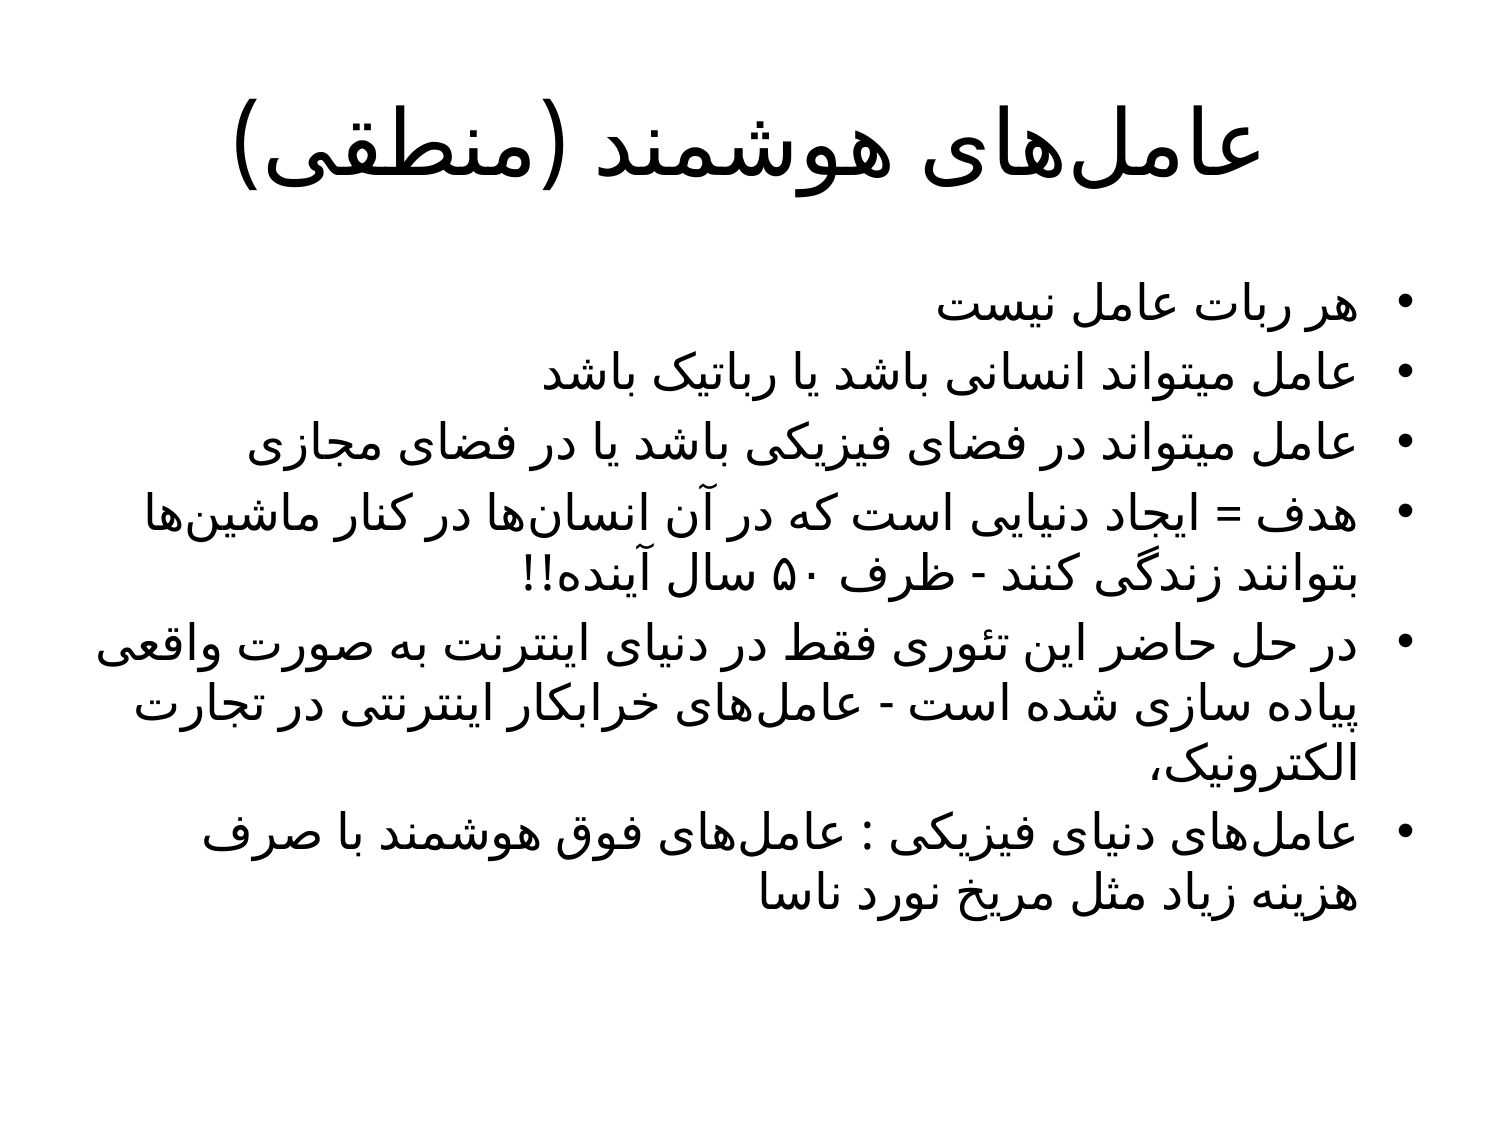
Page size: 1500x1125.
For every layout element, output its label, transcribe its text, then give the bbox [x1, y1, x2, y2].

title عامل‌های هوشمند (منطقی)‌ [75, 45, 1425, 233]
list هر ربات عامل نیست عامل میتواند انسانی‌ باشد یا رباتیک باشد عامل میتواند در فضای فیزیکی‌ باشد یا در فضای مجازی هدف = ایجاد دنیایی است که در آن انسان‌ها در کنار ماشین‌ها بتوانند زندگی‌ کنند - ظرف ۵۰ سال آینده!! در حل حاضر این تئوری فقط در دنیای اینترنت به صورت واقعی‌ پیاده سازی شده است - عامل‌های خرابکار اینترنتی در تجارت الکترونیک، عامل‌های دنیای فیزیکی‌ : عامل‌های فوق هوشمند با صرف هزینه زیاد مثل مریخ نورد ناسا [75, 262, 1425, 1005]
